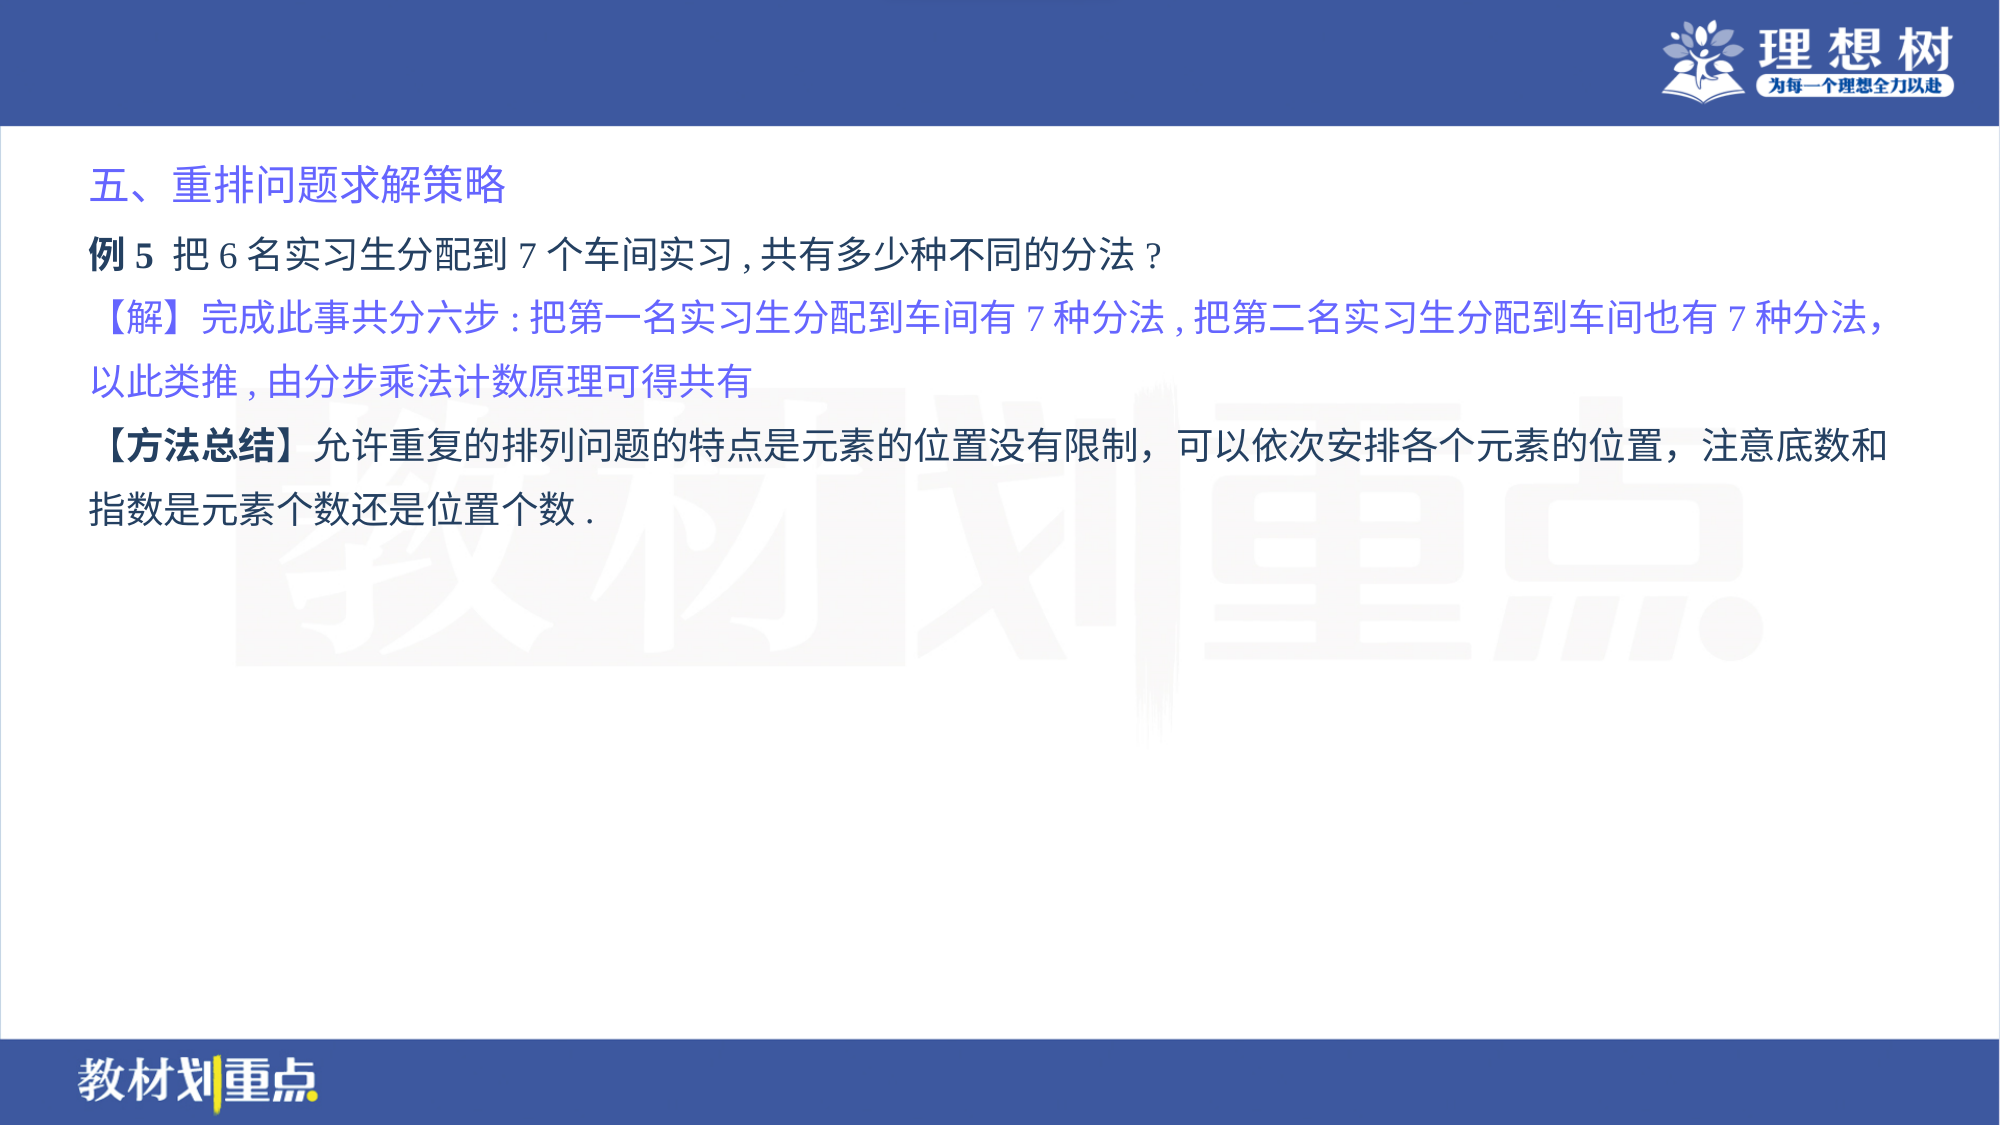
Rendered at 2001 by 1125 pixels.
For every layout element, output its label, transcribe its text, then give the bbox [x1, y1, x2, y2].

text_box 【方法总结】允许重复的排列问题的特点是元素的位置没有限制，可以依次安排各个元素的位置，注意底数和 指数是元素个数还是位置个数. [88, 398, 1911, 526]
text_box 五、重排问题求解策略 [88, 135, 1911, 209]
text_box 例5 把6名实习生分配到7个车间实习,共有多少种不同的分法? [88, 209, 1911, 269]
picture [0, 0, 2000, 1125]
